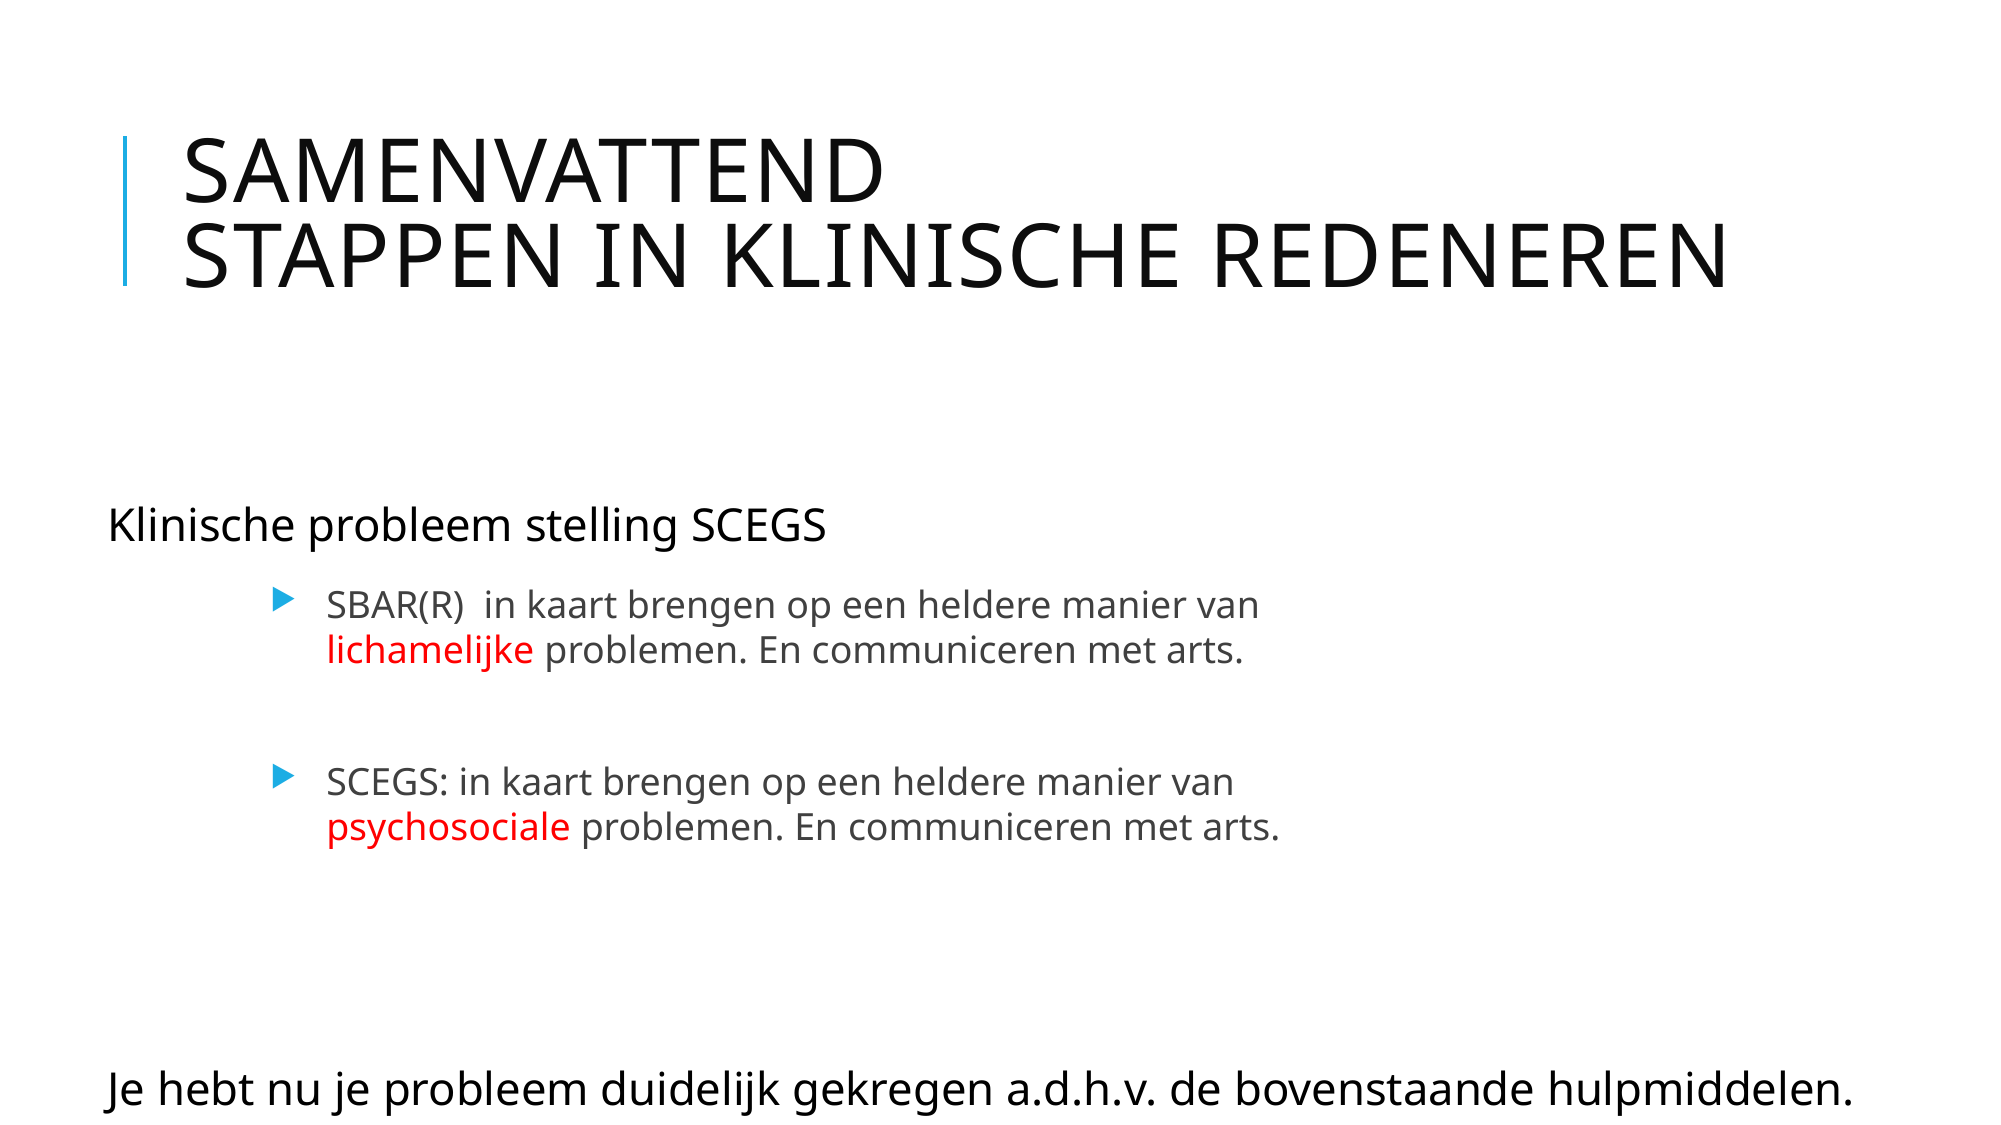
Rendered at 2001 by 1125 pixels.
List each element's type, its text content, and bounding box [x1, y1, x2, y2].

text_box SBAR(R) in kaart brengen op een heldere manier van lichamelijke problemen. En communiceren met arts. SCEGS: in kaart brengen op een heldere manier van psychosociale problemen. En communiceren met arts. [254, 573, 1297, 877]
title Samenvattend Stappen in klinische redeneren [168, 96, 1763, 342]
list Klinische probleem stelling SCEGS Je hebt nu je probleem duidelijk gekregen a.d.h.v. de bovenstaande hulpmiddelen. [85, 362, 1889, 1125]
